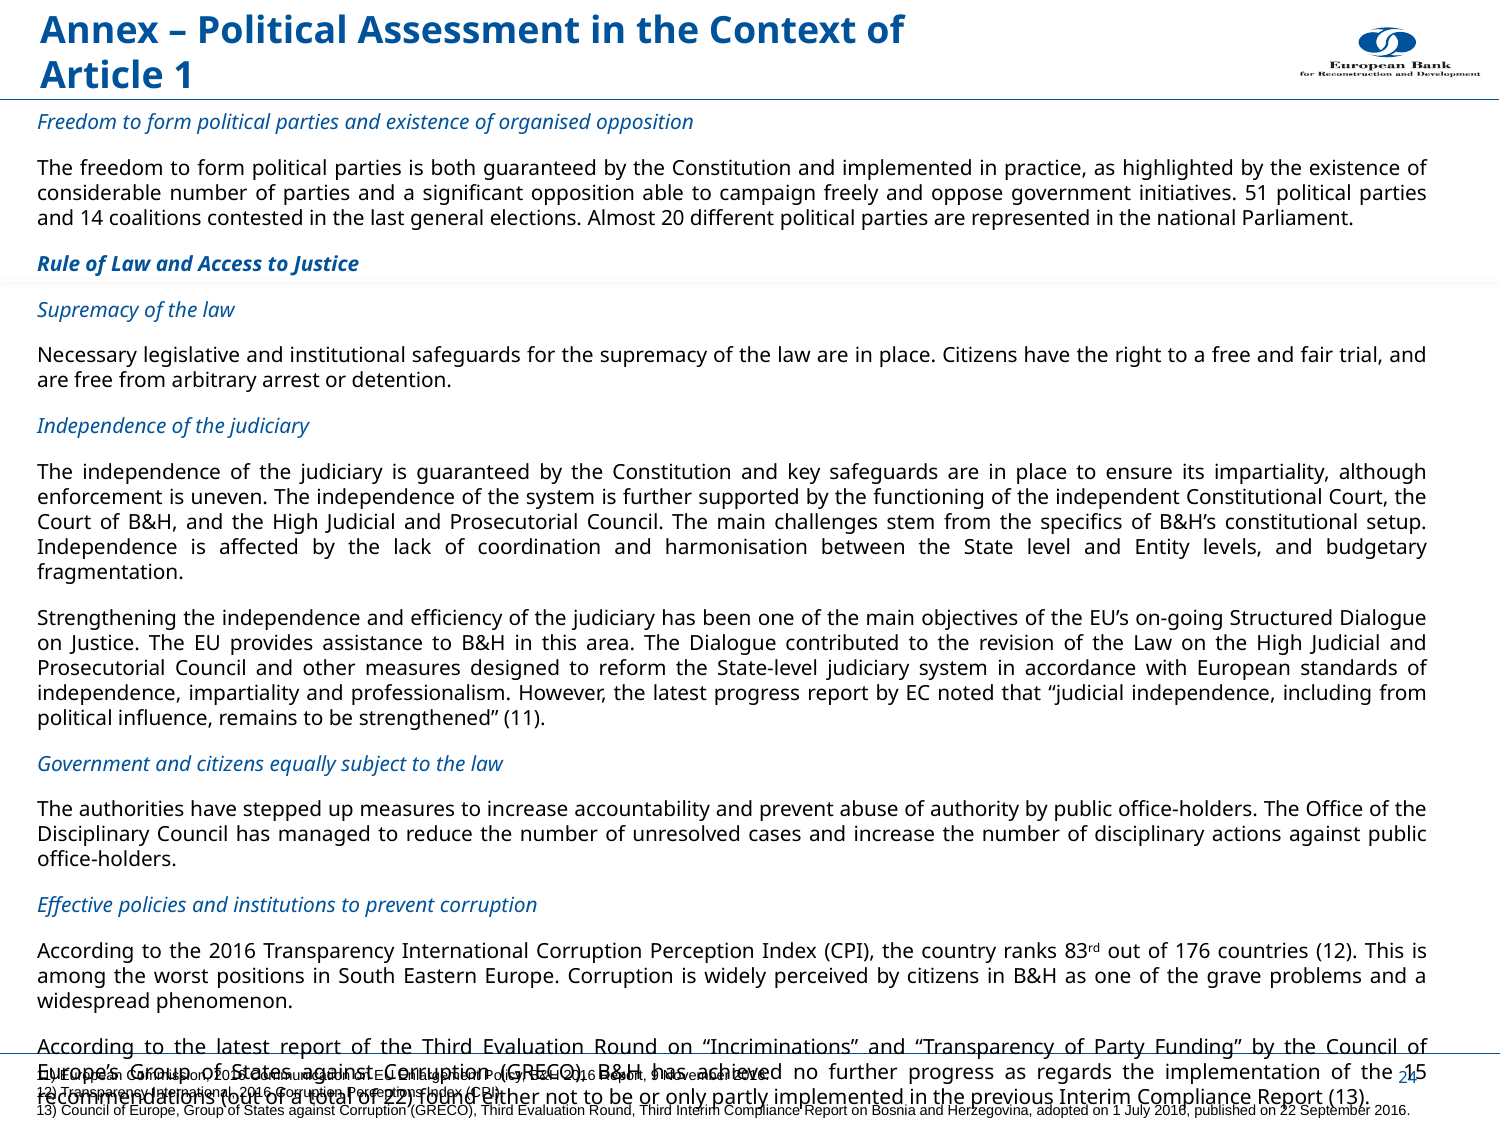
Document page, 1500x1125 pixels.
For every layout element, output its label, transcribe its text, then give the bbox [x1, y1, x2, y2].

text_box 11) European Commission, 2016 Communication on EU Enlargement Policy, B&H 2016 Report, 9 November 2016. 12) Transparency International, 2016 Corruption Perceptions Index (CPI). 13) Council of Europe, Group of States against Corruption (GRECO), Third Evaluation Round, Third Interim Compliance Report on Bosnia and Herzegovina, adopted on 1 July 2016, published on 22 September 2016. [21, 1058, 1485, 1125]
text_box Freedom to form political parties and existence of organised opposition The freedom to form political parties is both guaranteed by the Constitution and implemented in practice, as highlighted by the existence of considerable number of parties and a significant opposition able to campaign freely and oppose government initiatives. 51 political parties and 14 coalitions contested in the last general elections. Almost 20 different political parties are represented in the national Parliament. Rule of Law and Access to Justice Supremacy of the law Necessary legislative and institutional safeguards for the supremacy of the law are in place. Citizens have the right to a free and fair trial, and are free from arbitrary arrest or detention. Independence of the judiciary The independence of the judiciary is guaranteed by the Constitution and key safeguards are in place to ensure its impartiality, although enforcement is uneven. The independence of the system is further supported by the functioning of the independent Constitutional Court, the Court of B&H, and the High Judicial and Prosecutorial Council. The main challenges stem from the specifics of B&H’s constitutional setup. Independence is affected by the lack of coordination and harmonisation between the State level and Entity levels, and budgetary fragmentation. Strengthening the independence and efficiency of the judiciary has been one of the main objectives of the EU’s on-going Structured Dialogue on Justice. The EU provides assistance to B&H in this area. The Dialogue contributed to the revision of the Law on the High Judicial and Prosecutorial Council and other measures designed to reform the State-level judiciary system in accordance with European standards of independence, impartiality and professionalism. However, the latest progress report by EC noted that “judicial independence, including from political influence, remains to be strengthened” (11). Government and citizens equally subject to the law The authorities have stepped up measures to increase accountability and prevent abuse of authority by public office-holders. The Office of the Disciplinary Council has managed to reduce the number of unresolved cases and increase the number of disciplinary actions against public office-holders. Effective policies and institutions to prevent corruption According to the 2016 Transparency International Corruption Perception Index (CPI), the country ranks 83rd out of 176 countries (12). This is among the worst positions in South Eastern Europe. Corruption is widely perceived by citizens in B&H as one of the grave problems and a widespread phenomenon. According to the latest report of the Third Evaluation Round on “Incriminations” and “Transparency of Party Funding” by the Council of Europe’s Group of States against Corruption (GRECO), B&H has achieved no further progress as regards the implementation of the 15 recommendations (out of a total of 22) found either not to be or only partly implemented in the previous Interim Compliance Report (13). [22, 101, 1442, 1116]
title Annex – Political Assessment in the Context of Article 1 [40, 0, 1033, 101]
